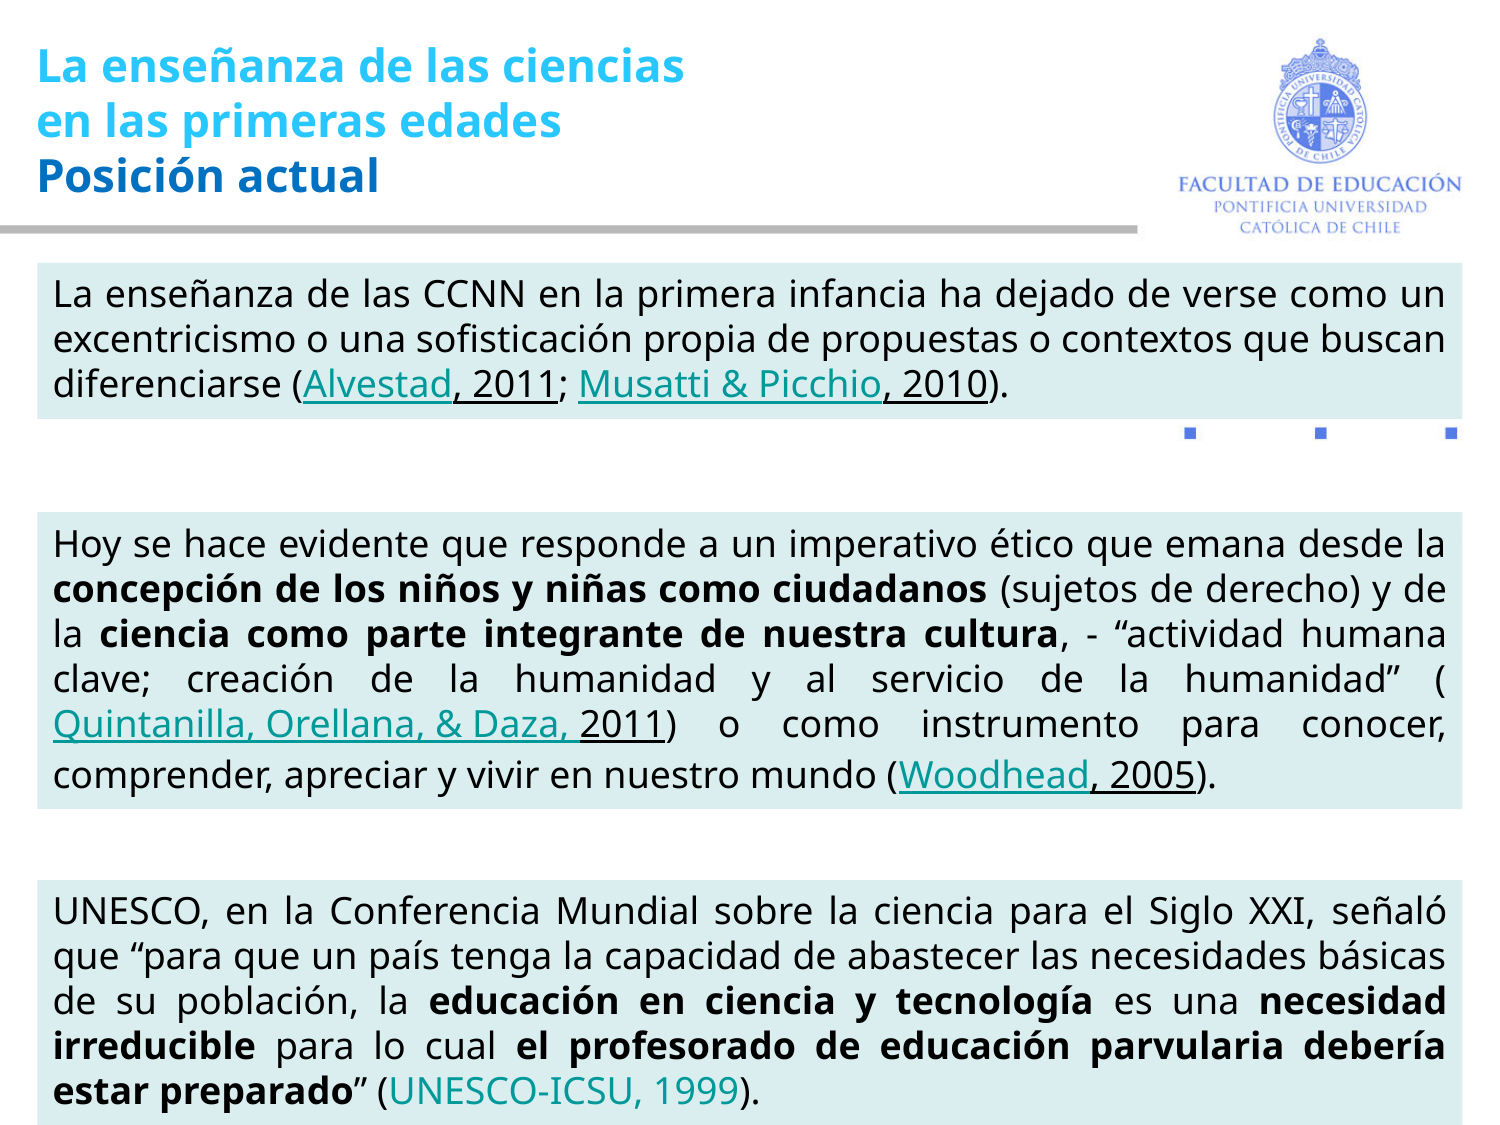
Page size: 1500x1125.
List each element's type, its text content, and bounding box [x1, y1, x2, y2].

text_box La enseñanza de las ciencias en las primeras edades Posición actual [21, 19, 1154, 220]
text_box Hoy se hace evidente que responde a un imperativo ético que emana desde la concepción de los niños y niñas como ciudadanos (sujetos de derecho) y de la ciencia como parte integrante de nuestra cultura, - “actividad humana clave; creación de la humanidad y al servicio de la humanidad” (Quintanilla, Orellana, & Daza, 2011) o como instrumento para conocer, comprender, apreciar y vivir en nuestro mundo (Woodhead, 2005). [37, 518, 1463, 803]
text_box UNESCO, en la Conferencia Mundial sobre la ciencia para el Siglo XXI, señaló que “para que un país tenga la capacidad de abastecer las necesidades básicas de su población, la educación en ciencia y tecnología es una necesidad irreducible para lo cual el profesorado de educación parvularia debería estar preparado” (UNESCO-ICSU, 1999). [37, 883, 1463, 1123]
text_box La enseñanza de las CCNN en la primera infancia ha dejado de verse como un excentricismo o una sofisticación propia de propuestas o contextos que buscan diferenciarse (Alvestad, 2011; Musatti & Picchio, 2010). [37, 265, 1463, 416]
picture [0, 0, 1500, 1125]
